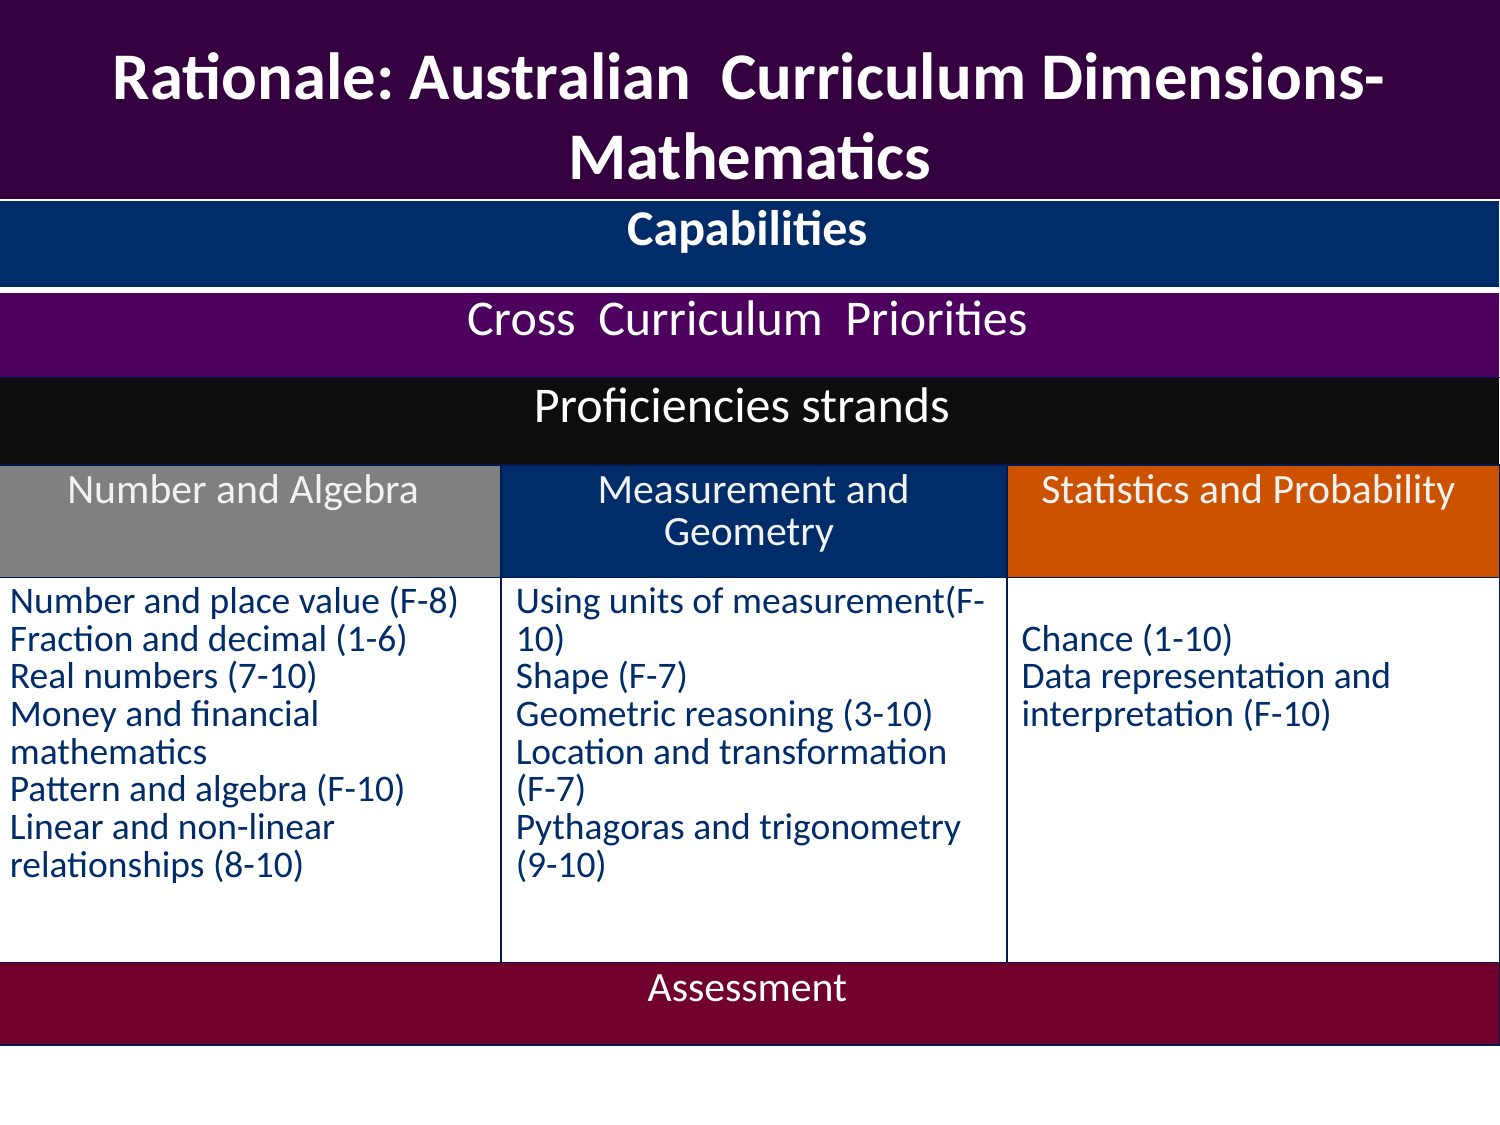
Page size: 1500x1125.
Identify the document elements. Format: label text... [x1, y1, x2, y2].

table_cell Number and Algebra [0, 466, 500, 577]
table_cell Proficiencies strands [0, 378, 1499, 464]
table_cell Cross Curriculum Priorities [0, 293, 1499, 377]
table_cell Statistics and Probability [1008, 466, 1499, 577]
table_cell Measurement and Geometry [502, 466, 1006, 577]
table_cell Assessment [0, 963, 1499, 1044]
table_cell Chance (1-10) Data representation and interpretation (F-10) [1008, 578, 1499, 962]
title Rationale: Australian Curriculum Dimensions- Mathematics [0, 0, 1500, 199]
table_header Capabilities [0, 201, 1499, 287]
table_cell Number and place value (F-8) Fraction and decimal (1-6) Real numbers (7-10) Money and financial mathematics Pattern and algebra (F-10) Linear and non-linear relationships (8-10) [0, 578, 500, 962]
table_cell Using units of measurement(F-10) Shape (F-7) Geometric reasoning (3-10) Location and transformation (F-7) Pythagoras and trigonometry (9-10) [502, 578, 1006, 962]
